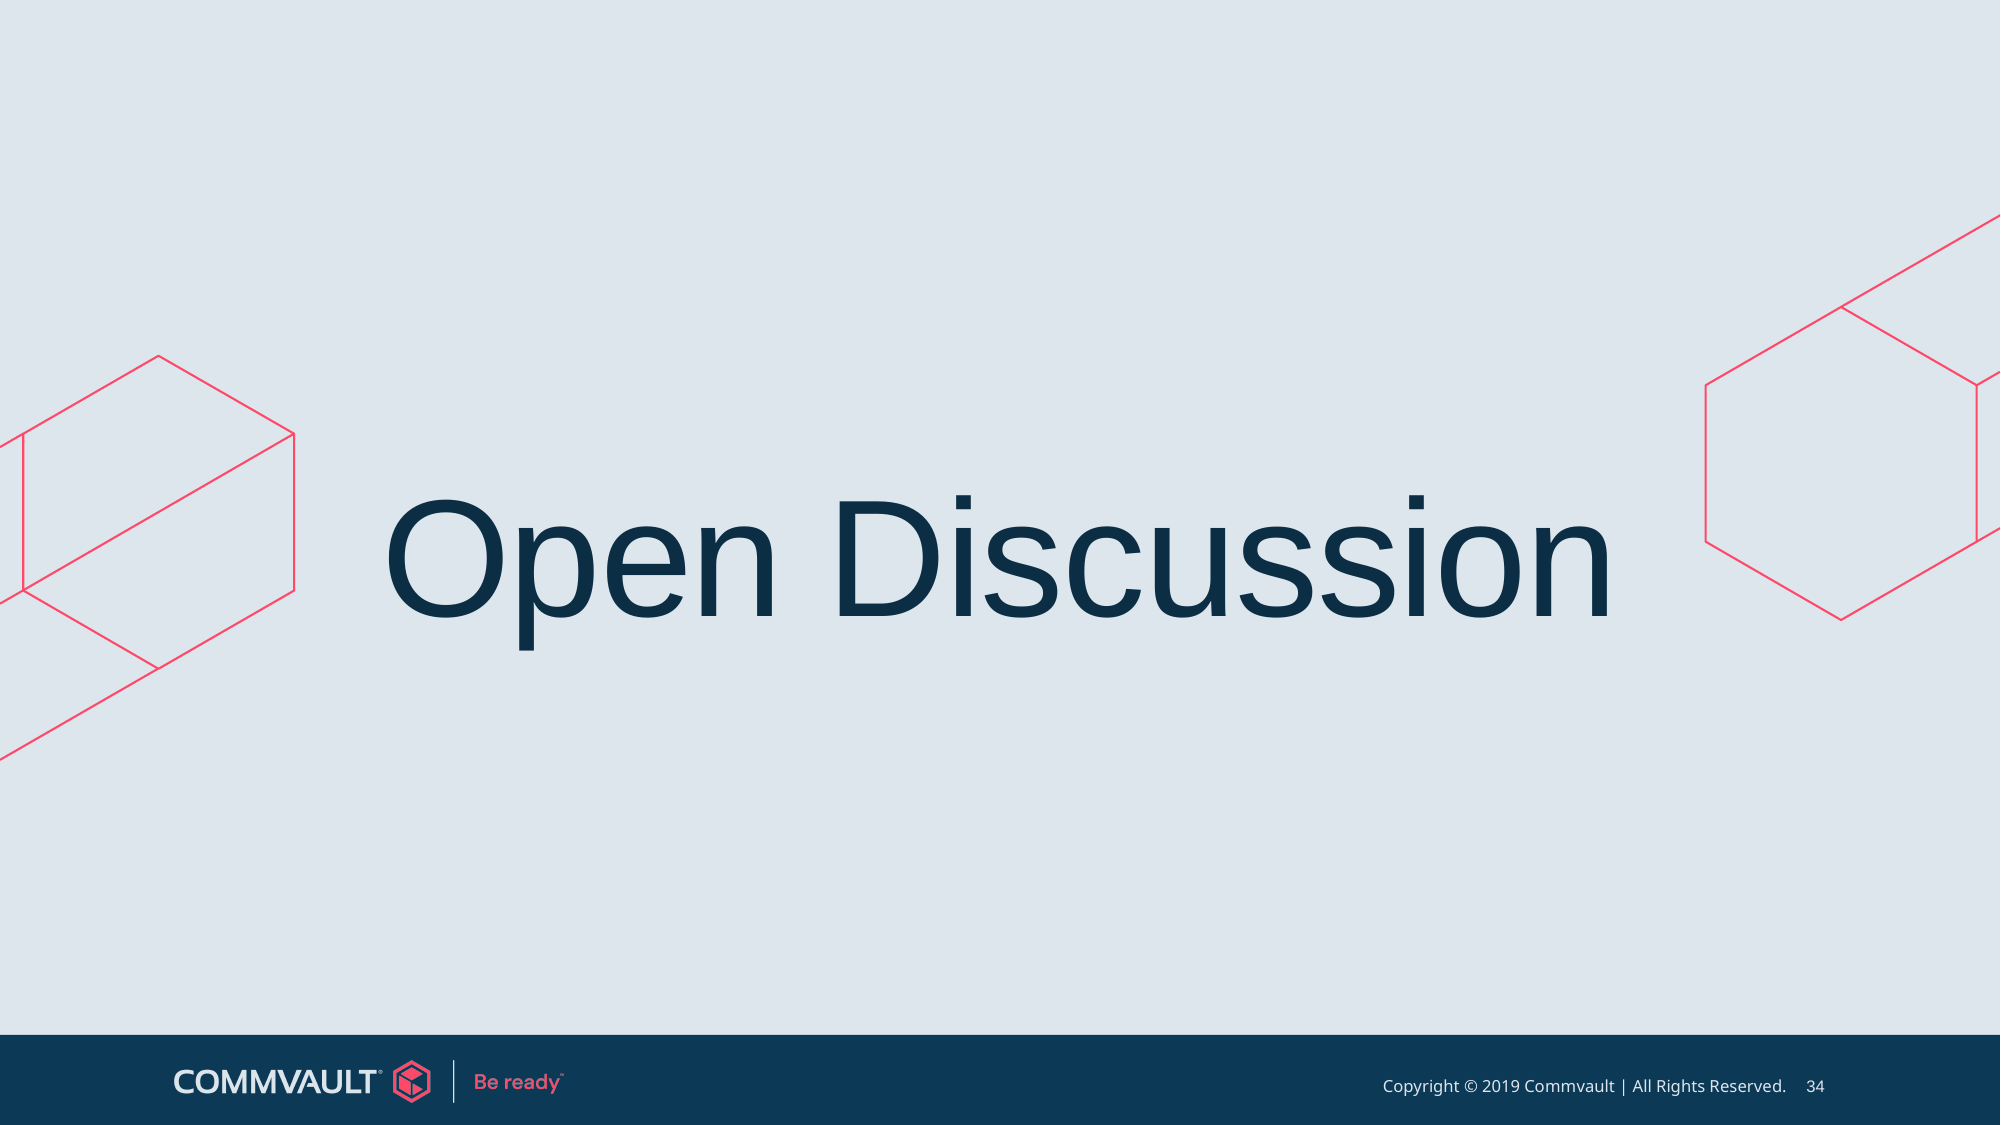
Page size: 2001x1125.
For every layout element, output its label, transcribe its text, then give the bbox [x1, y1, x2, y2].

slide_number 34 [1790, 1051, 1825, 1097]
picture [174, 1060, 564, 1103]
title Open Discussion [319, 469, 1681, 656]
